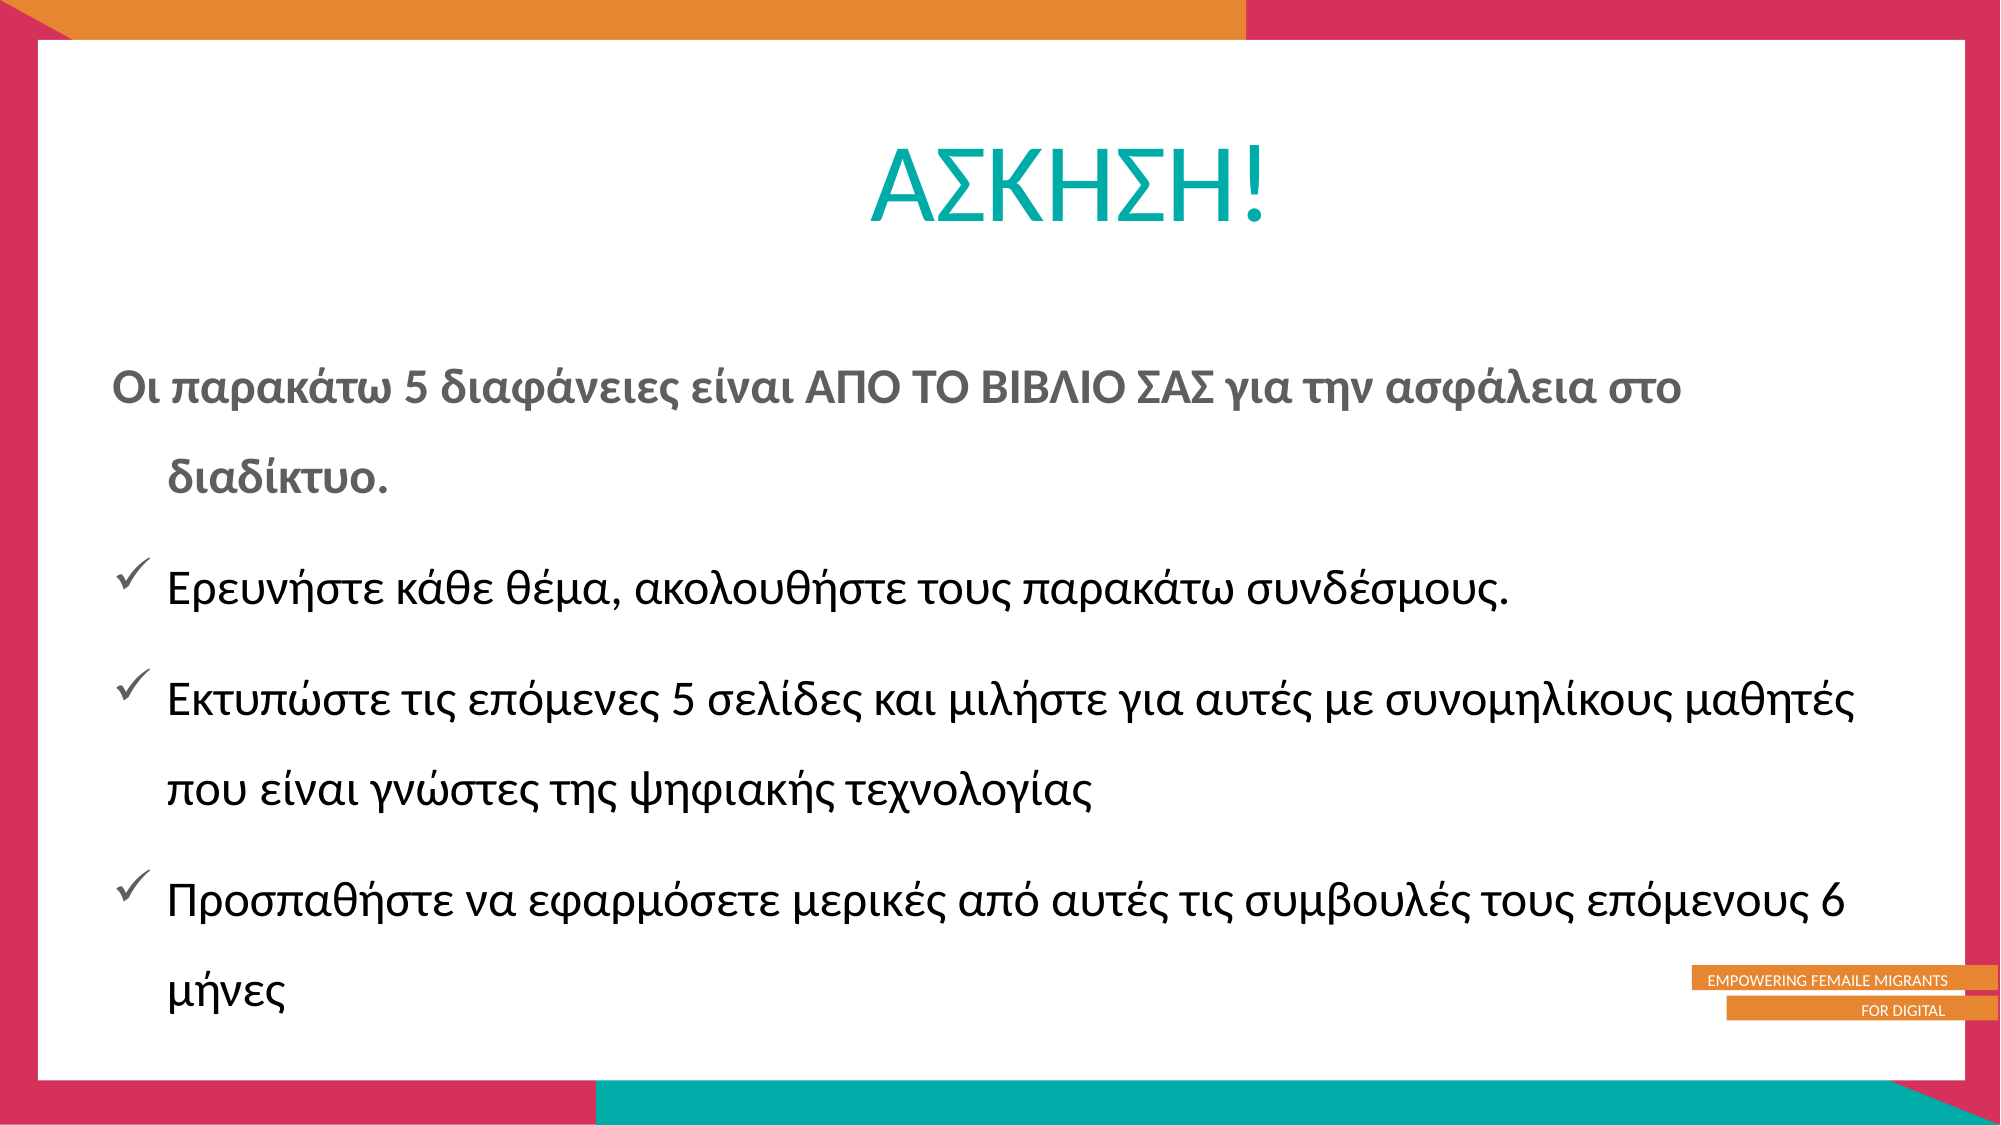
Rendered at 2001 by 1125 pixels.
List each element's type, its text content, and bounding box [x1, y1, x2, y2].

text_box Οι παρακάτω 5 διαφάνειες είναι ΑΠΟ ΤΟ ΒΙΒΛΙΟ ΣΑΣ για την ασφάλεια στο διαδίκτυο. Ερευνήστε κάθε θέμα, ακολουθήστε τους παρακάτω συνδέσμους. Εκτυπώστε τις επόμενες 5 σελίδες και μιλήστε για αυτές με συνομηλίκους μαθητές που είναι γνώστες της ψηφιακής τεχνολογίας Προσπαθήστε να εφαρμόσετε μερικές από αυτές τις συμβουλές τους επόμενους 6 μήνες [97, 316, 1928, 897]
text_box ΑΣΚΗΣΗ! [855, 101, 1289, 252]
